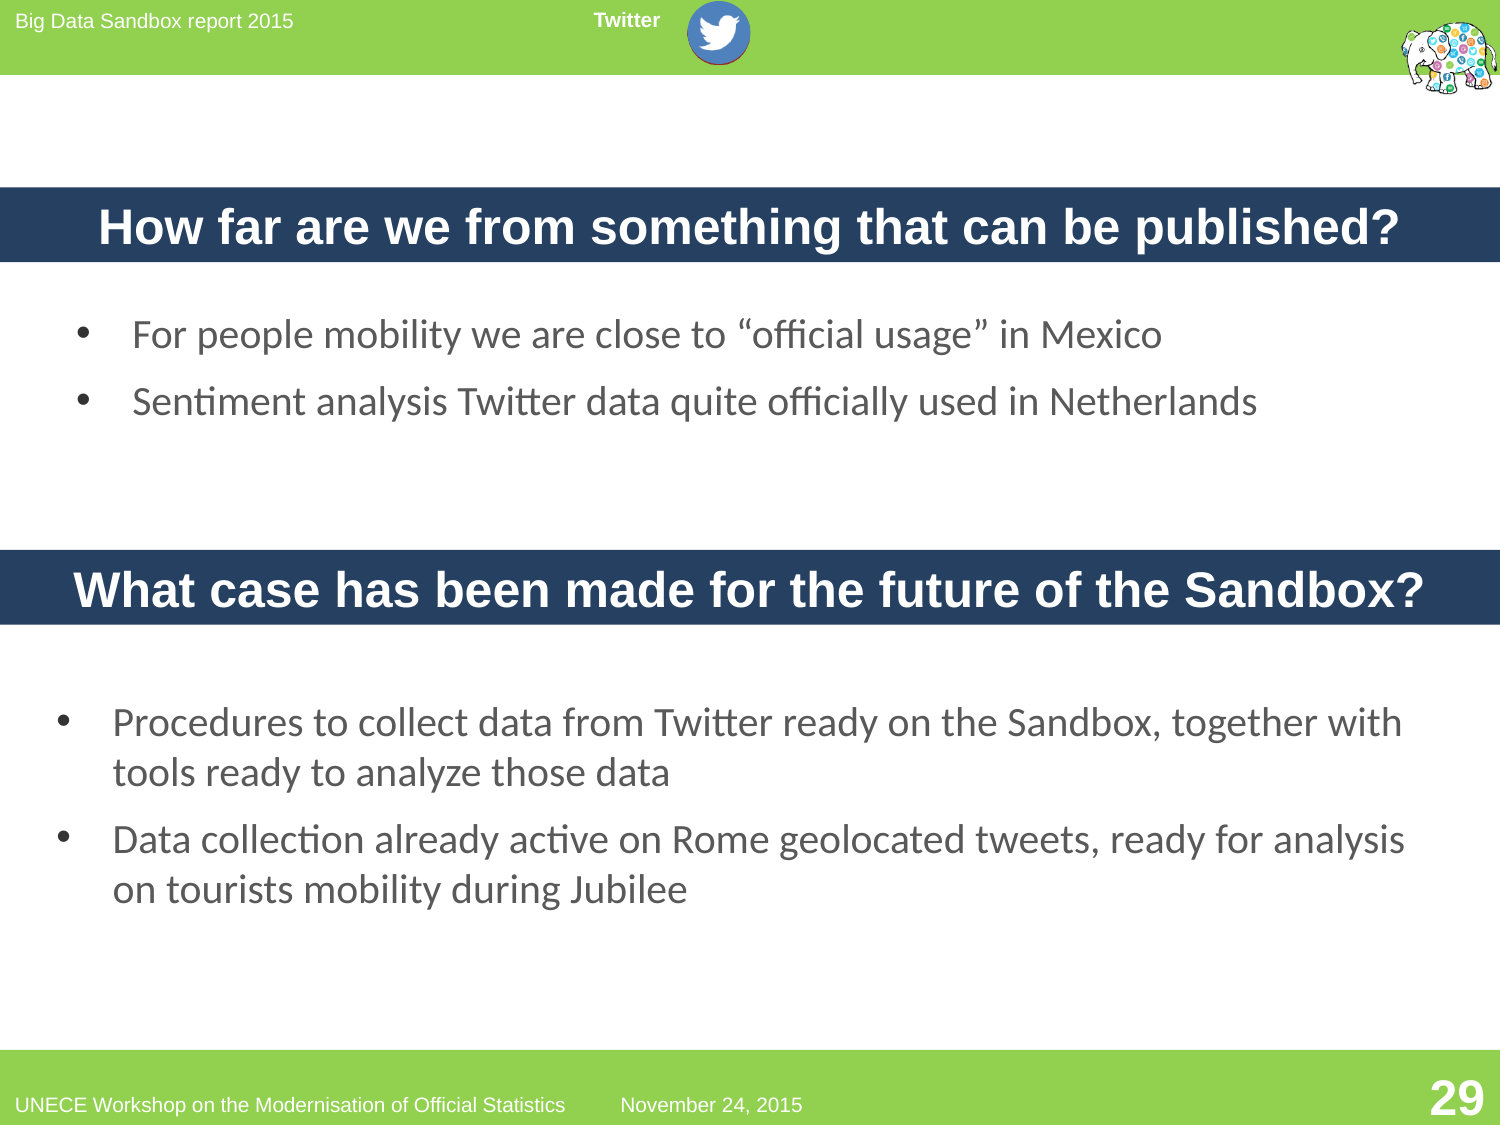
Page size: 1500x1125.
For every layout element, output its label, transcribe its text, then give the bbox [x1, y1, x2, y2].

picture [698, 11, 740, 54]
text_box For people mobility we are close to “official usage” in Mexico Sentiment analysis Twitter data quite officially used in Netherlands [23, 299, 1500, 432]
picture [1388, 15, 1500, 96]
text_box How far are we from something that can be published? [0, 187, 1500, 263]
text_box Procedures to collect data from Twitter ready on the Sandbox, together with tools ready to analyze those data Data collection already active on Rome geolocated tweets, ready for analysis on tourists mobility during Jubilee [4, 687, 1467, 919]
text_box What case has been made for the future of the Sandbox? [0, 549, 1500, 625]
slide_number 29 [1388, 1058, 1500, 1125]
